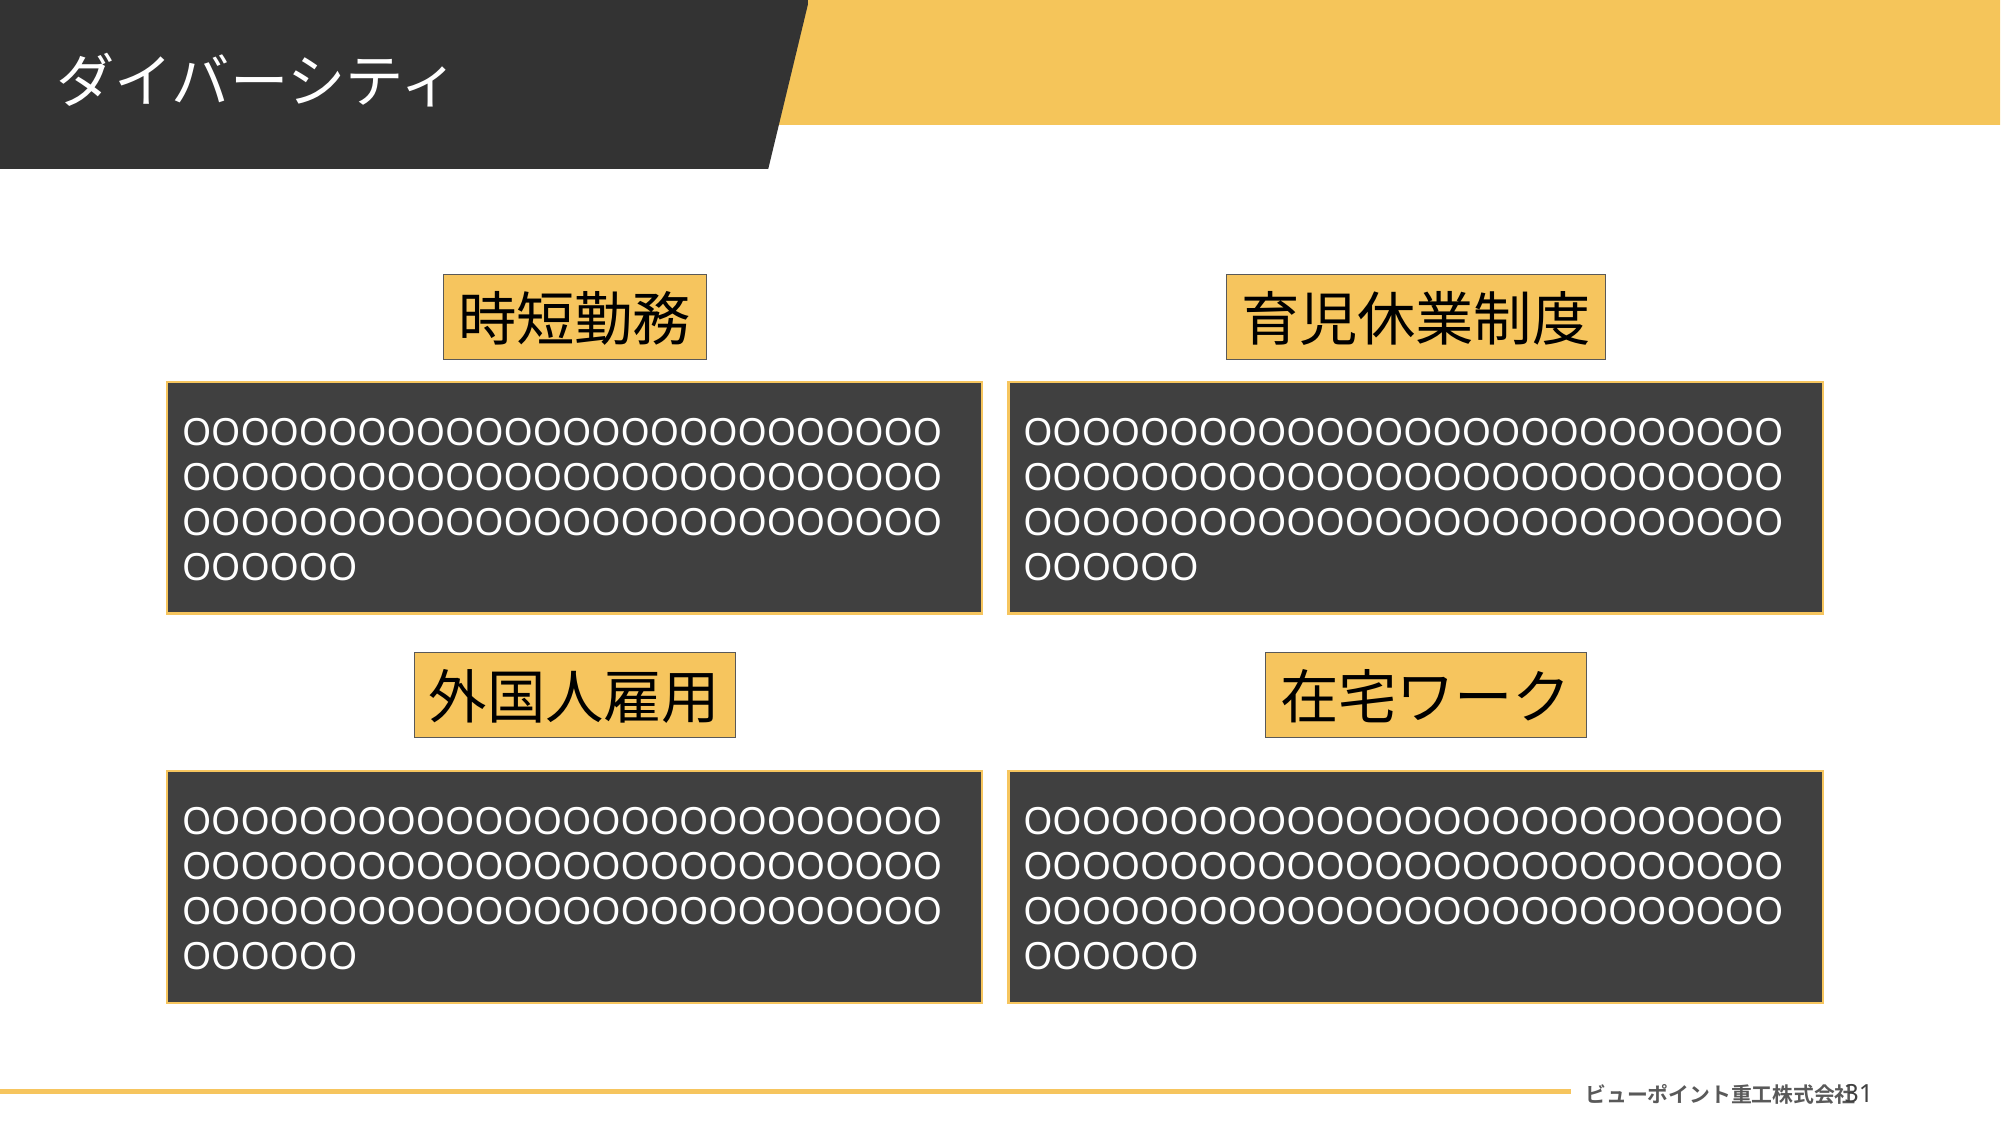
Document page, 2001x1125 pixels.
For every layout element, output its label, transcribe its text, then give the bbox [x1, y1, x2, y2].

text_box 育児休業制度 [1226, 274, 1606, 360]
text_box 在宅ワーク [1265, 652, 1587, 738]
text_box OOOOOOOOOOOOOOOOOOOOOOOOOOOOOOOOOOOOOOOOOOOOOOOOOOOOOOOOOOOOOOOOOOOOOOOOOOOOOOOOOOOO [166, 381, 983, 615]
text_box OOOOOOOOOOOOOOOOOOOOOOOOOOOOOOOOOOOOOOOOOOOOOOOOOOOOOOOOOOOOOOOOOOOOOOOOOOOOOOOOOOOO [1007, 381, 1824, 615]
text_box 時短勤務 [443, 274, 707, 360]
text_box OOOOOOOOOOOOOOOOOOOOOOOOOOOOOOOOOOOOOOOOOOOOOOOOOOOOOOOOOOOOOOOOOOOOOOOOOOOOOOOOOOOO [166, 770, 983, 1004]
text_box OOOOOOOOOOOOOOOOOOOOOOOOOOOOOOOOOOOOOOOOOOOOOOOOOOOOOOOOOOOOOOOOOOOOOOOOOOOOOOOOOOOO [1007, 770, 1824, 1004]
text_box 外国人雇用 [414, 652, 736, 738]
title ダイバーシティ [41, 42, 1096, 124]
